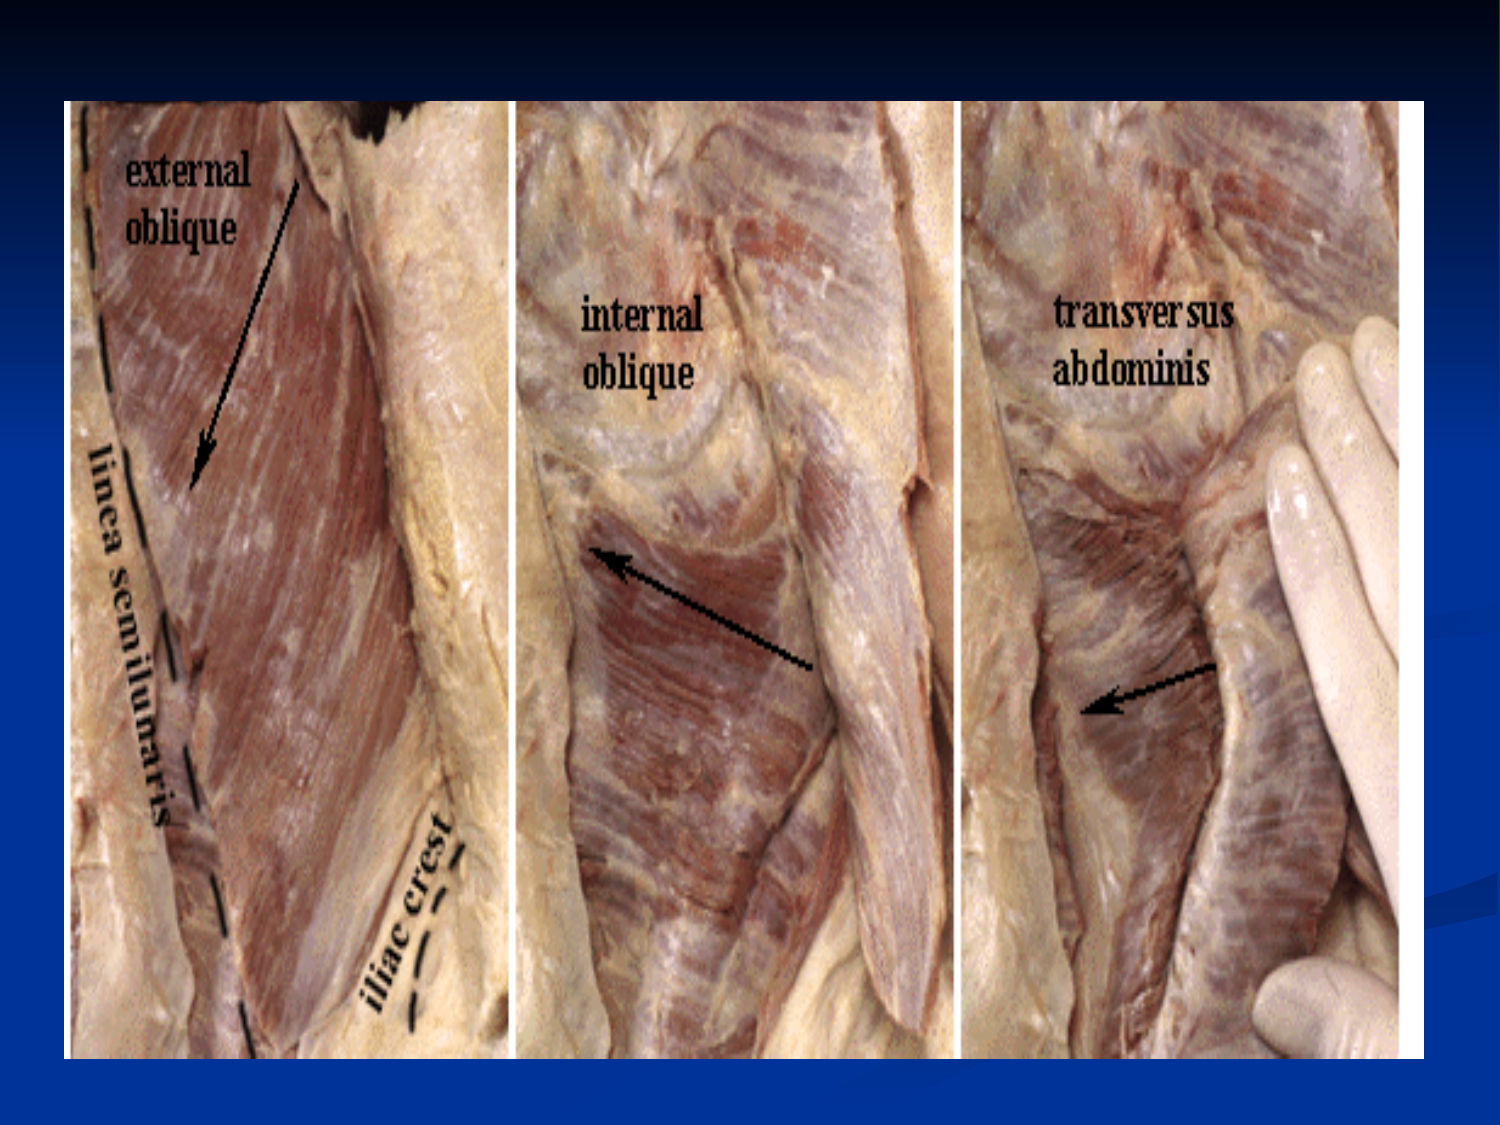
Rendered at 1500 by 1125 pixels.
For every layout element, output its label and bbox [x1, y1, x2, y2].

picture [64, 101, 1424, 1059]
